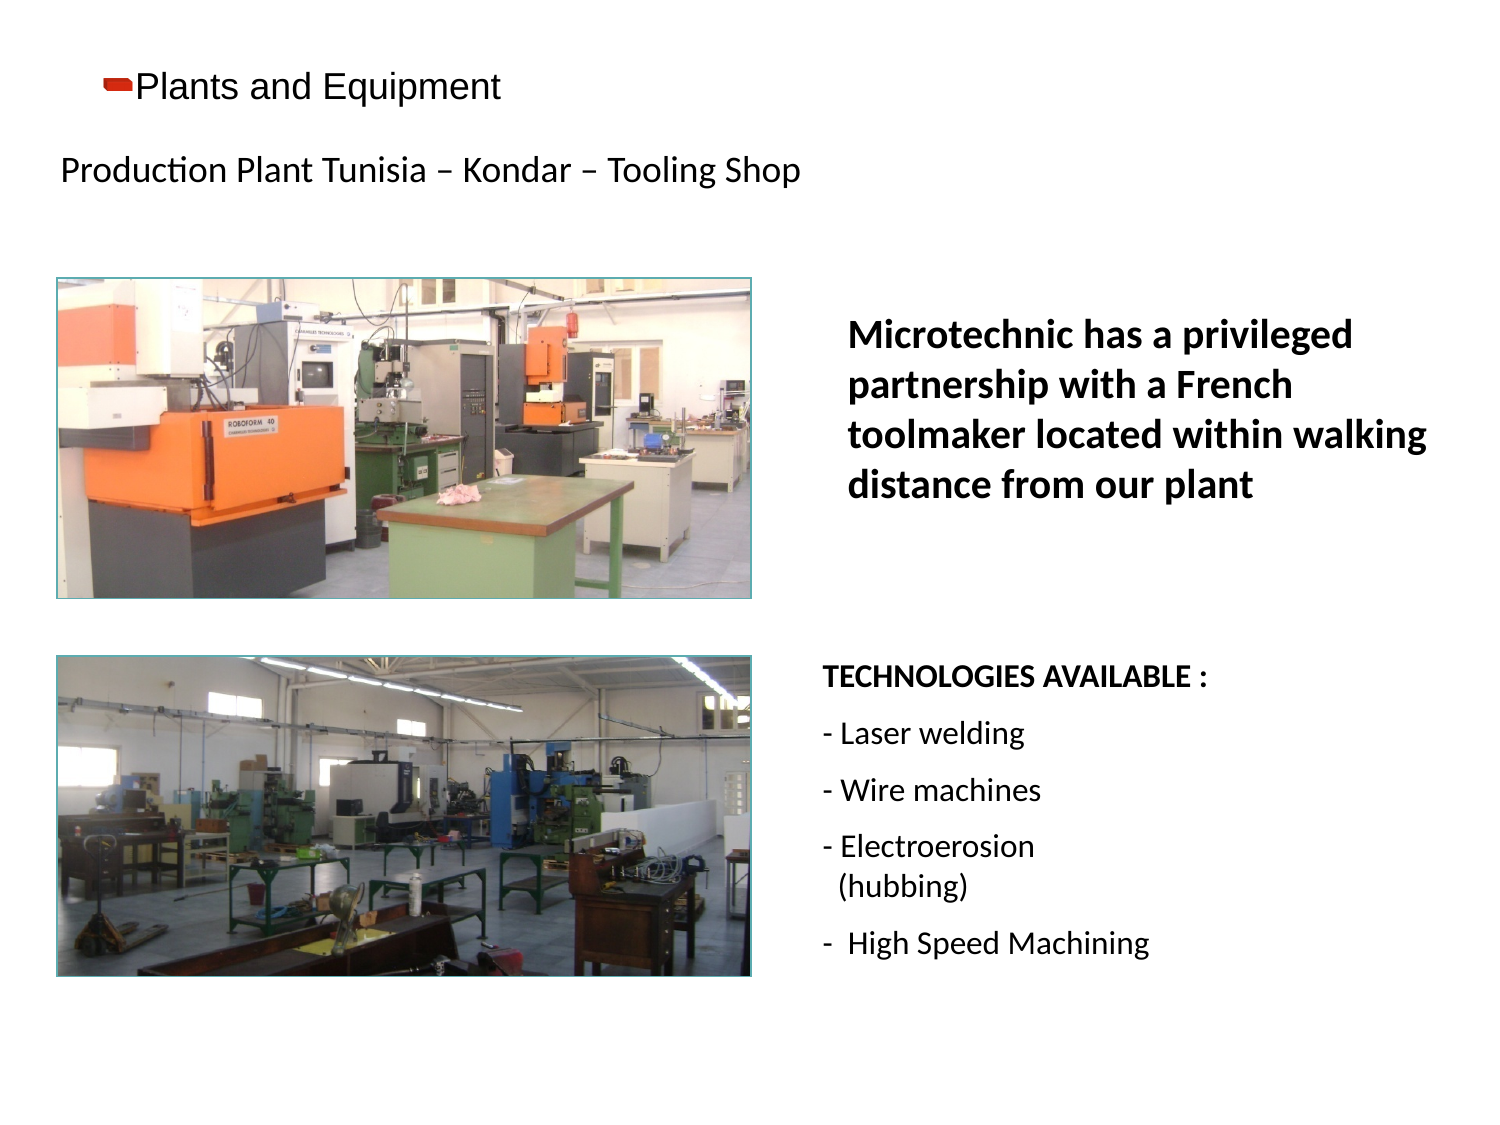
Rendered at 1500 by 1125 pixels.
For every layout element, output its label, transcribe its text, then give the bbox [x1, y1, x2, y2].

text_box Plants and Equipment [87, 54, 1115, 115]
text_box TECHNOLOGIES AVAILABLE : - Laser welding - Wire machines - Electroerosion (hubbing) - High Speed Machining [807, 647, 1422, 969]
picture [101, 75, 136, 94]
picture [57, 656, 751, 977]
text_box Microtechnic has a privileged partnership with a French toolmaker located within walking distance from our plant [832, 299, 1447, 515]
picture [57, 278, 751, 599]
text_box Production Plant Tunisia – Kondar – Tooling Shop [45, 137, 818, 197]
